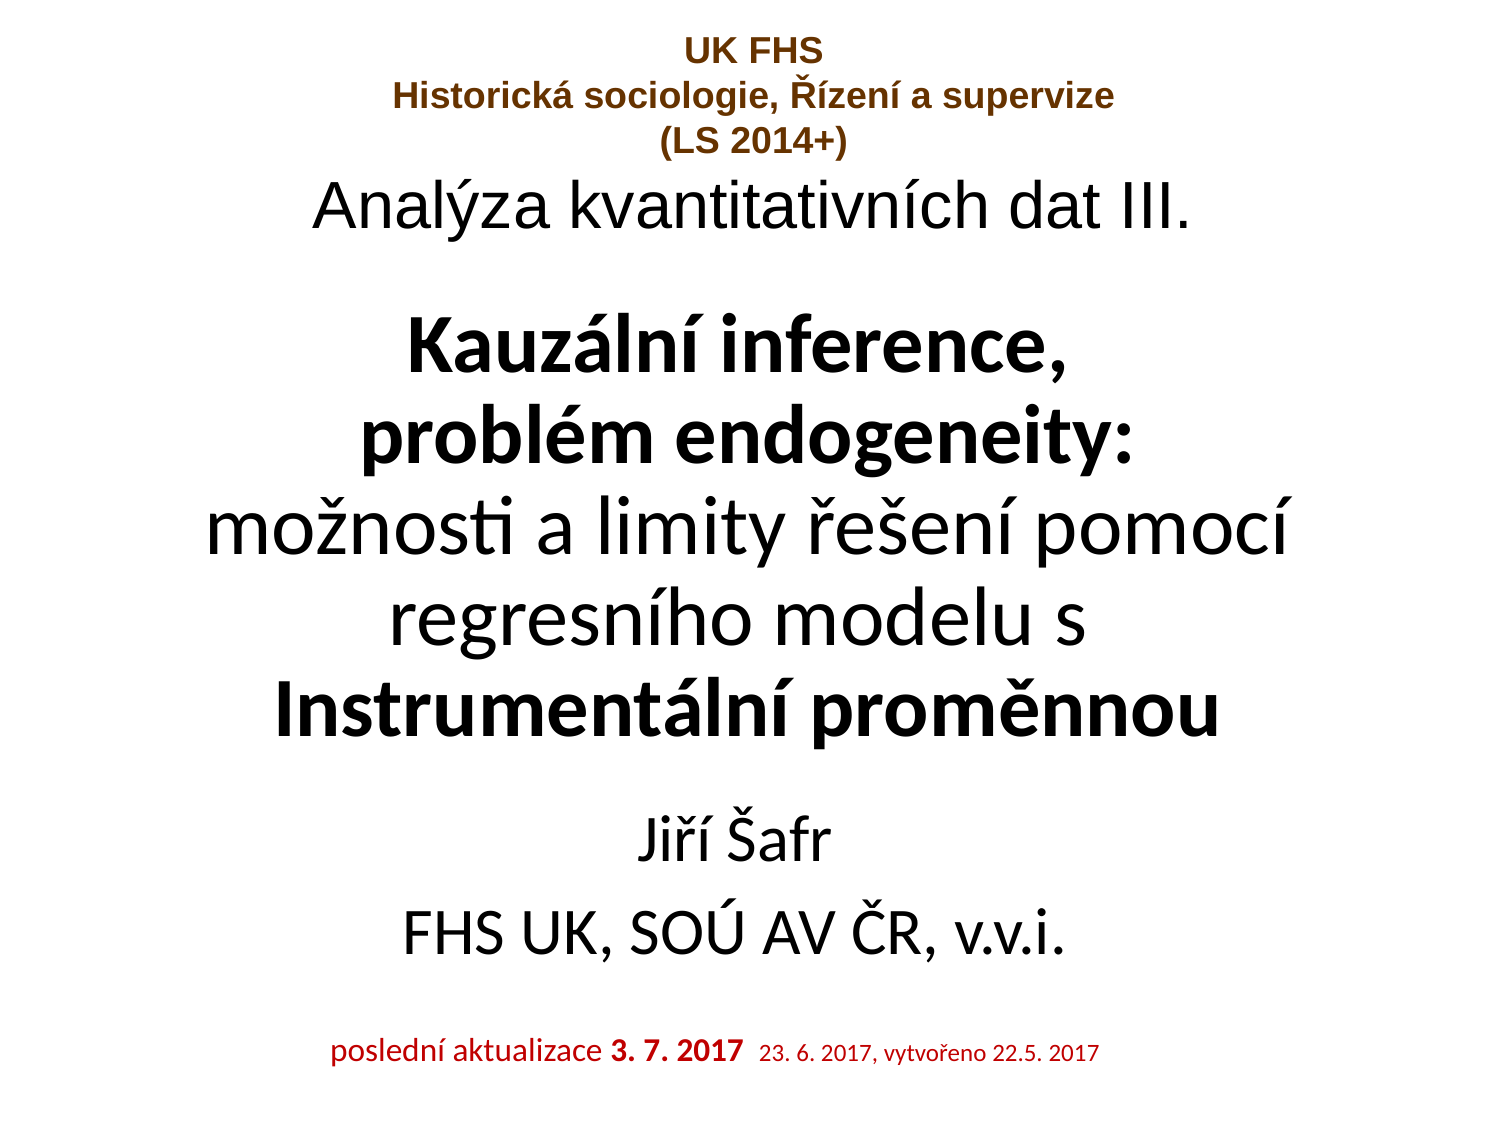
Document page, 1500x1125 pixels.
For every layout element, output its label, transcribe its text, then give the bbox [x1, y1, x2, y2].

text_box UK FHS Historická sociologie, Řízení a supervize (LS 2014+) Analýza kvantitativních dat III. [110, 19, 1398, 249]
subtitle Jiří Šafr FHS UK, SOÚ AV ČR, v.v.i. [206, 786, 1264, 988]
title Kauzální inference, problém endogeneity: možnosti a limity řešení pomocí regresního modelu s Instrumentální proměnnou [110, 290, 1386, 764]
text_box poslední aktualizace 3. 7. 2017 23. 6. 2017, vytvořeno 22.5. 2017 [315, 1021, 1225, 1076]
